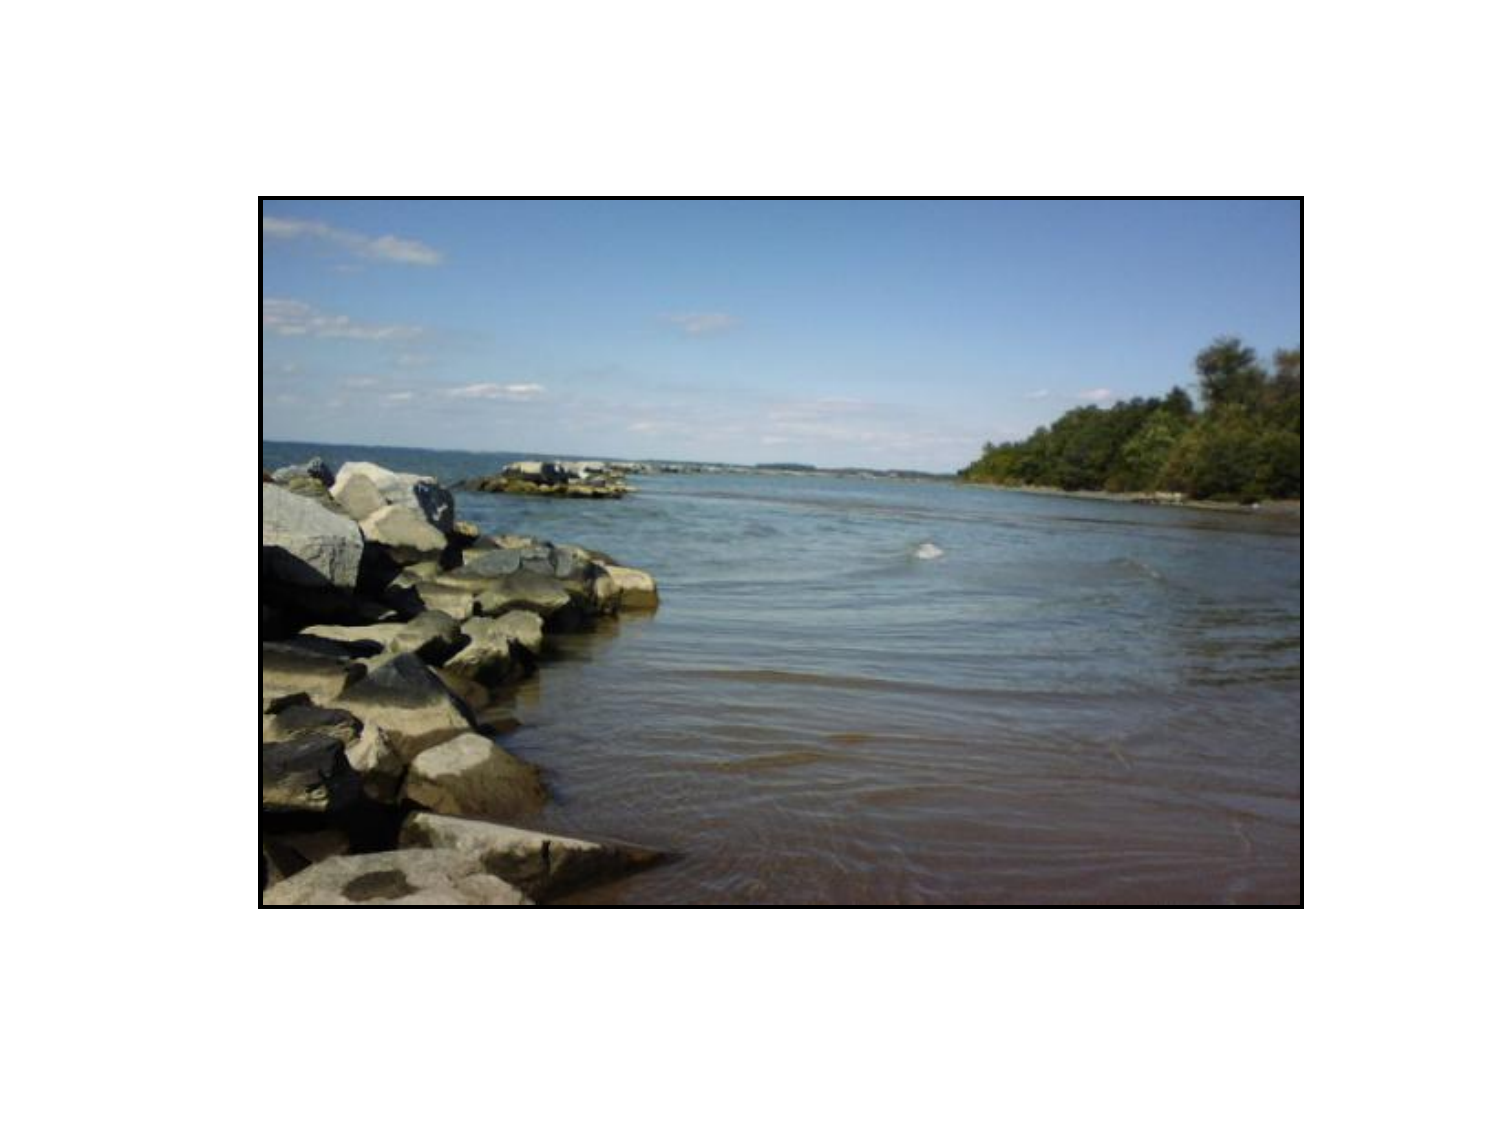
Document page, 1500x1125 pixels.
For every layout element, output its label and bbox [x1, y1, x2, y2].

picture [262, 199, 1301, 906]
